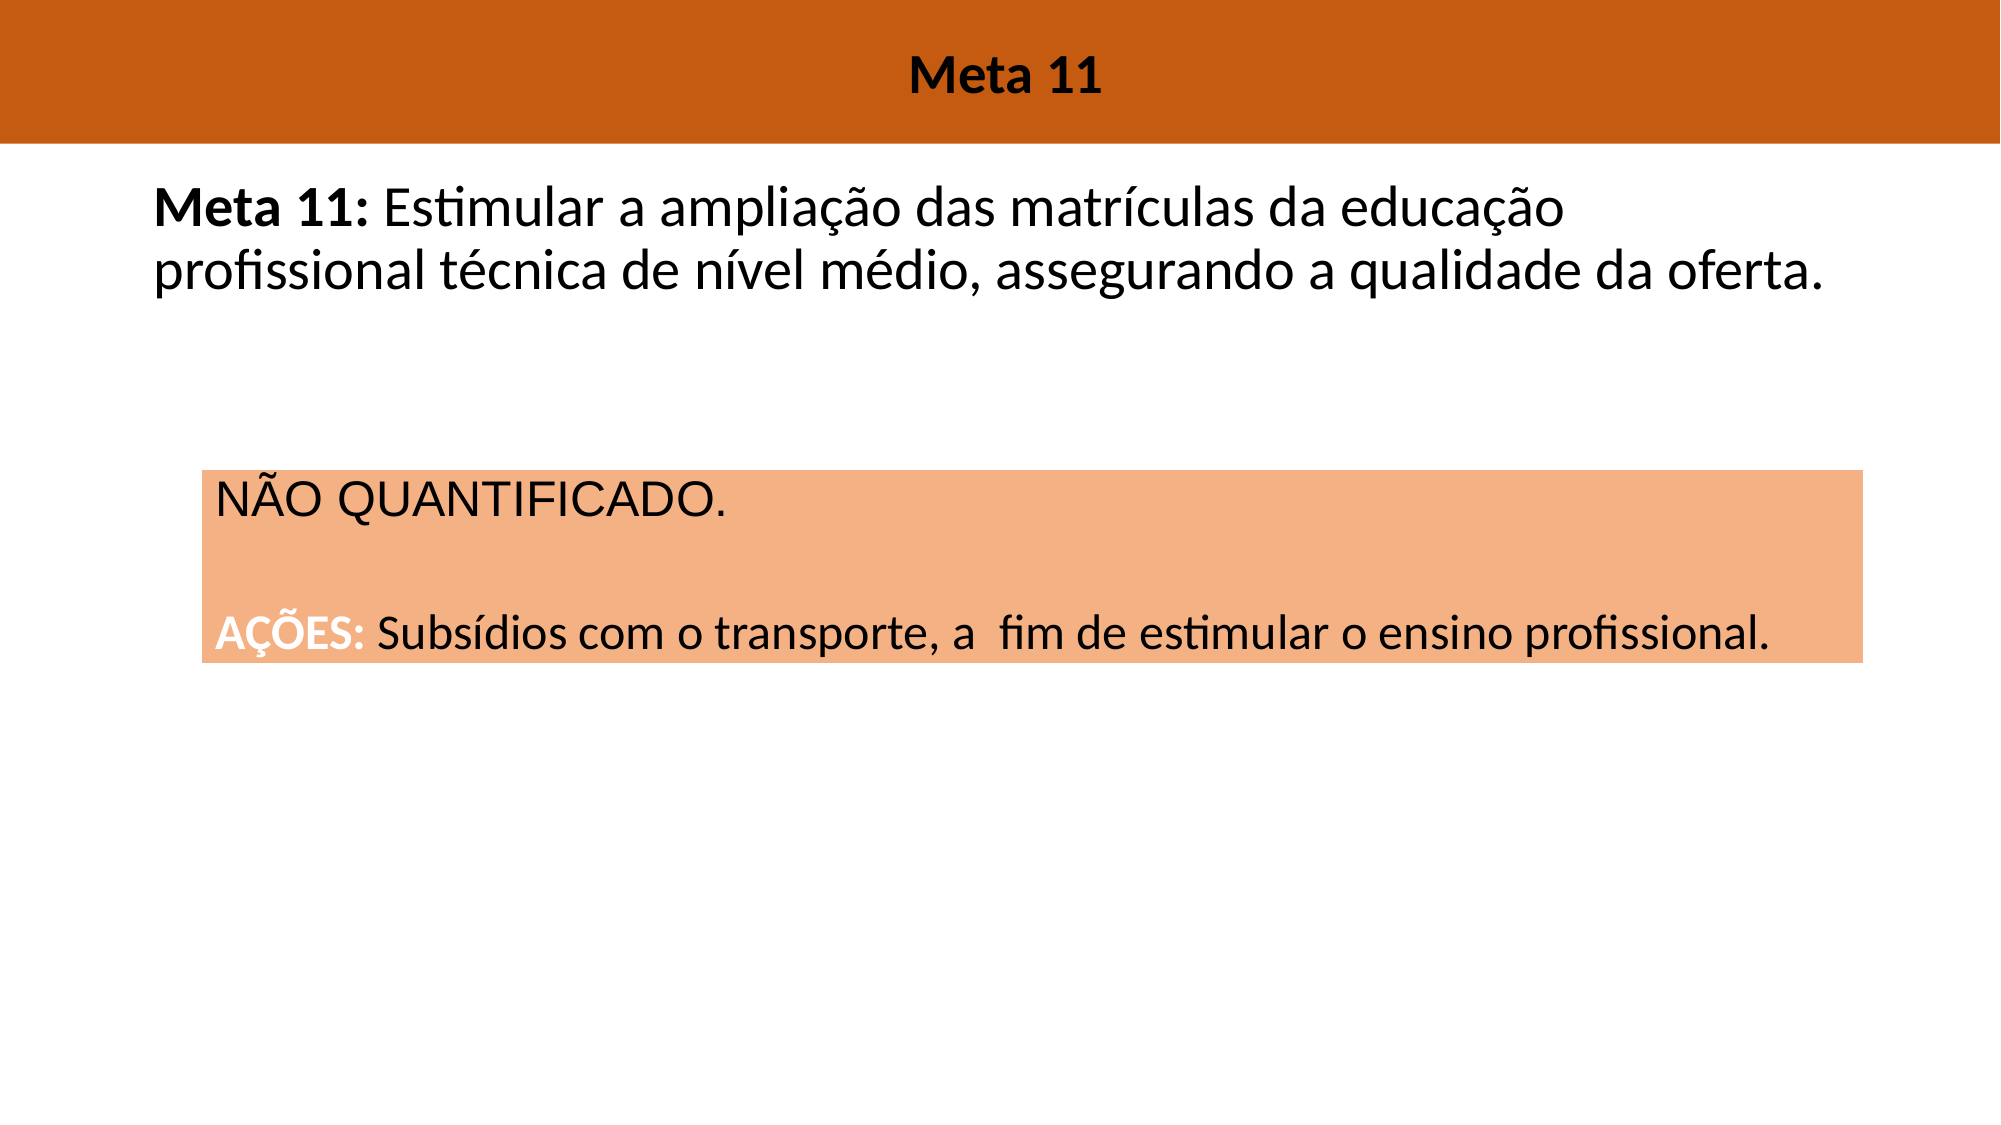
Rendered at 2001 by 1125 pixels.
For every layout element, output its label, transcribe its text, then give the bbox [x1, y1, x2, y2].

list Meta 11: Estimular a ampliação das matrículas da educação profissional técnica de nível médio, assegurando a qualidade da oferta. [138, 169, 1864, 1014]
title Meta 11 [0, 0, 2000, 144]
table_header NÃO QUANTIFICADO. AÇÕES: Subsídios com o transporte, a fim de estimular o ensino profissional. [202, 470, 1863, 663]
